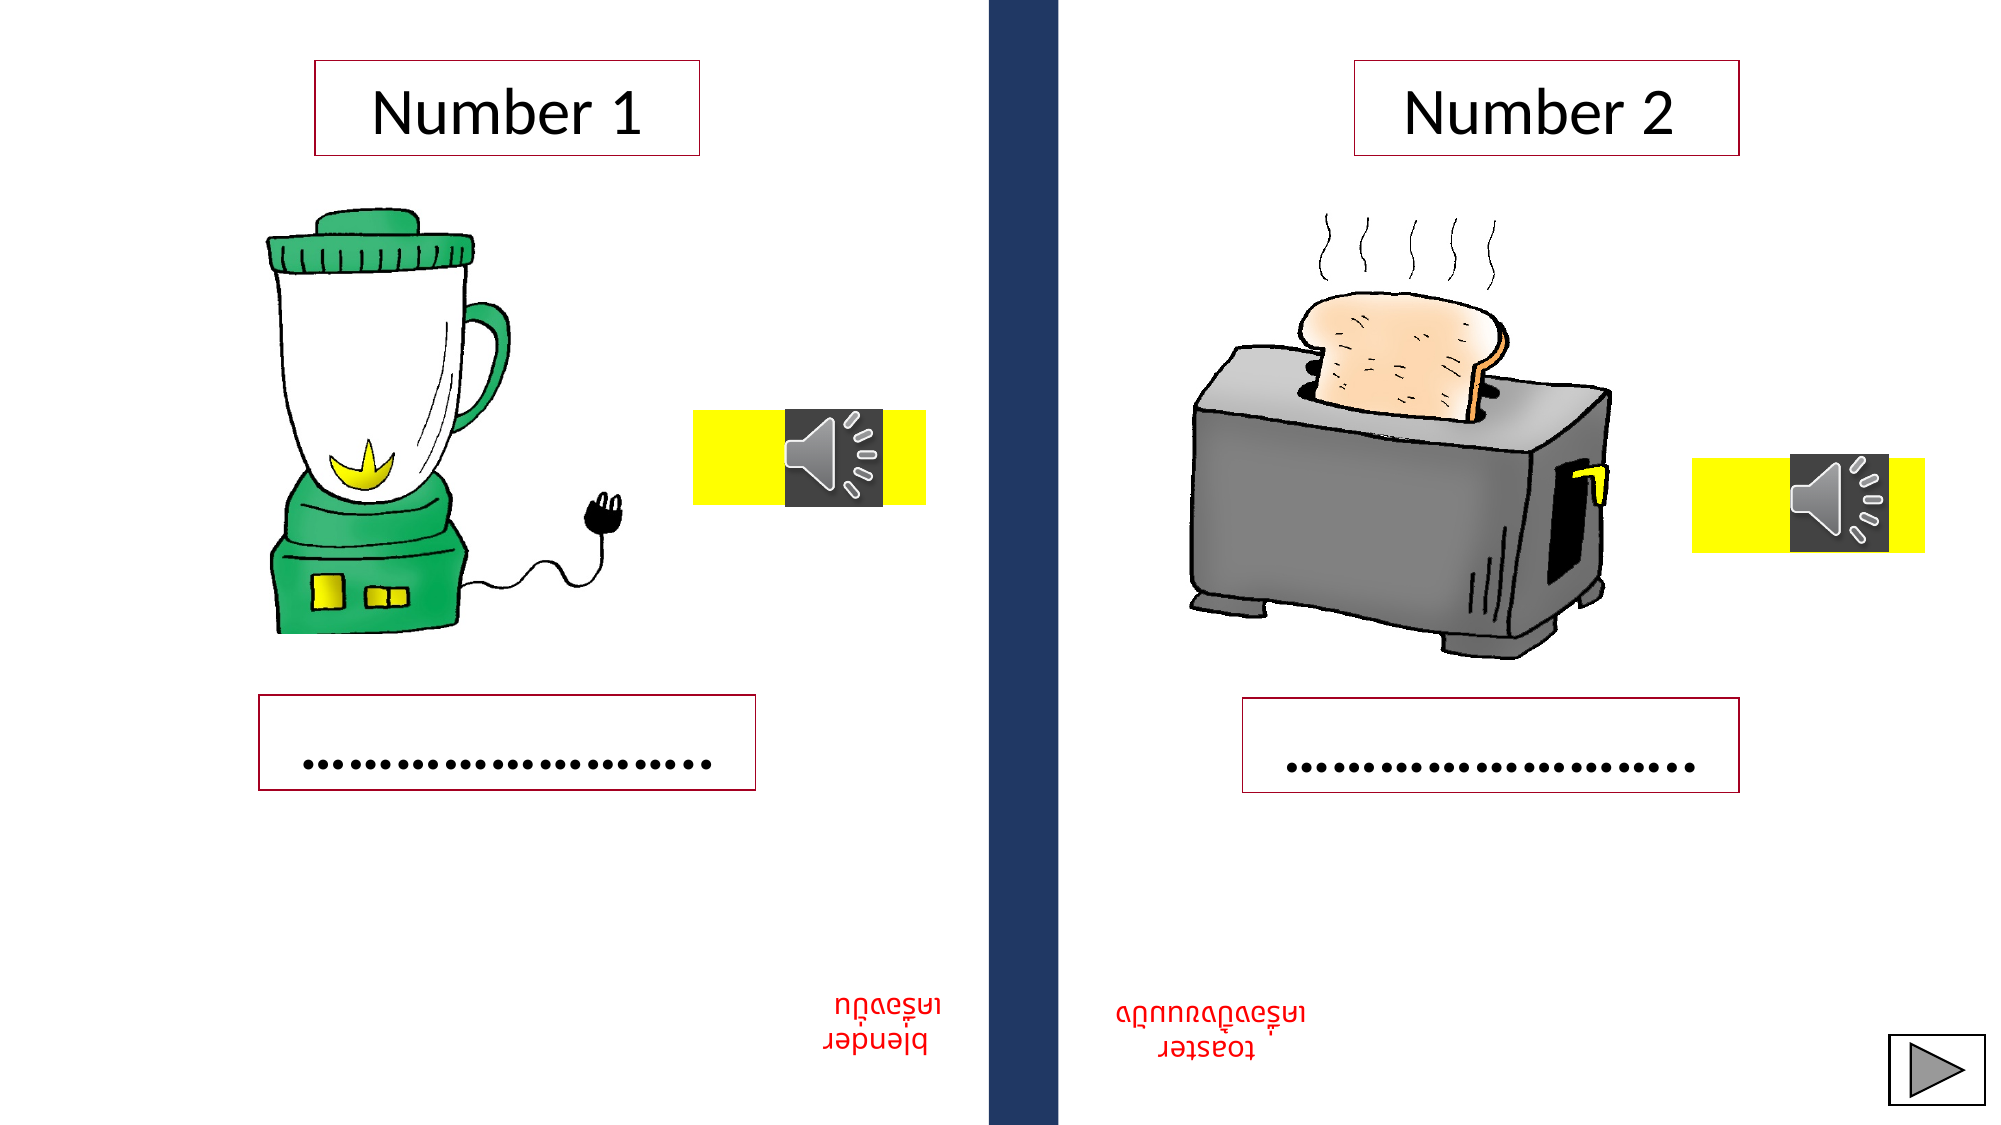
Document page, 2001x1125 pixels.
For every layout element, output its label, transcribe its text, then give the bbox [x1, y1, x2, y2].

text_box …………………….. [259, 695, 756, 790]
picture [225, 187, 651, 634]
text_box Number 2 [1354, 60, 1739, 156]
picture [1789, 452, 1890, 553]
picture [1151, 187, 1657, 678]
text_box …………………….. [1242, 697, 1739, 793]
table_header [884, 410, 926, 505]
text_box [988, 0, 1059, 1125]
table_header [693, 410, 783, 505]
picture [783, 407, 884, 508]
table_header [1890, 458, 1925, 553]
table_header [1692, 458, 1789, 553]
text_box Number 1 [315, 60, 700, 156]
text_box blender เครื่องปั่น [793, 985, 958, 1071]
text_box toaster เครื่องปิ้งขนมปัง [1091, 993, 1322, 1078]
text_box [1888, 1034, 1986, 1106]
